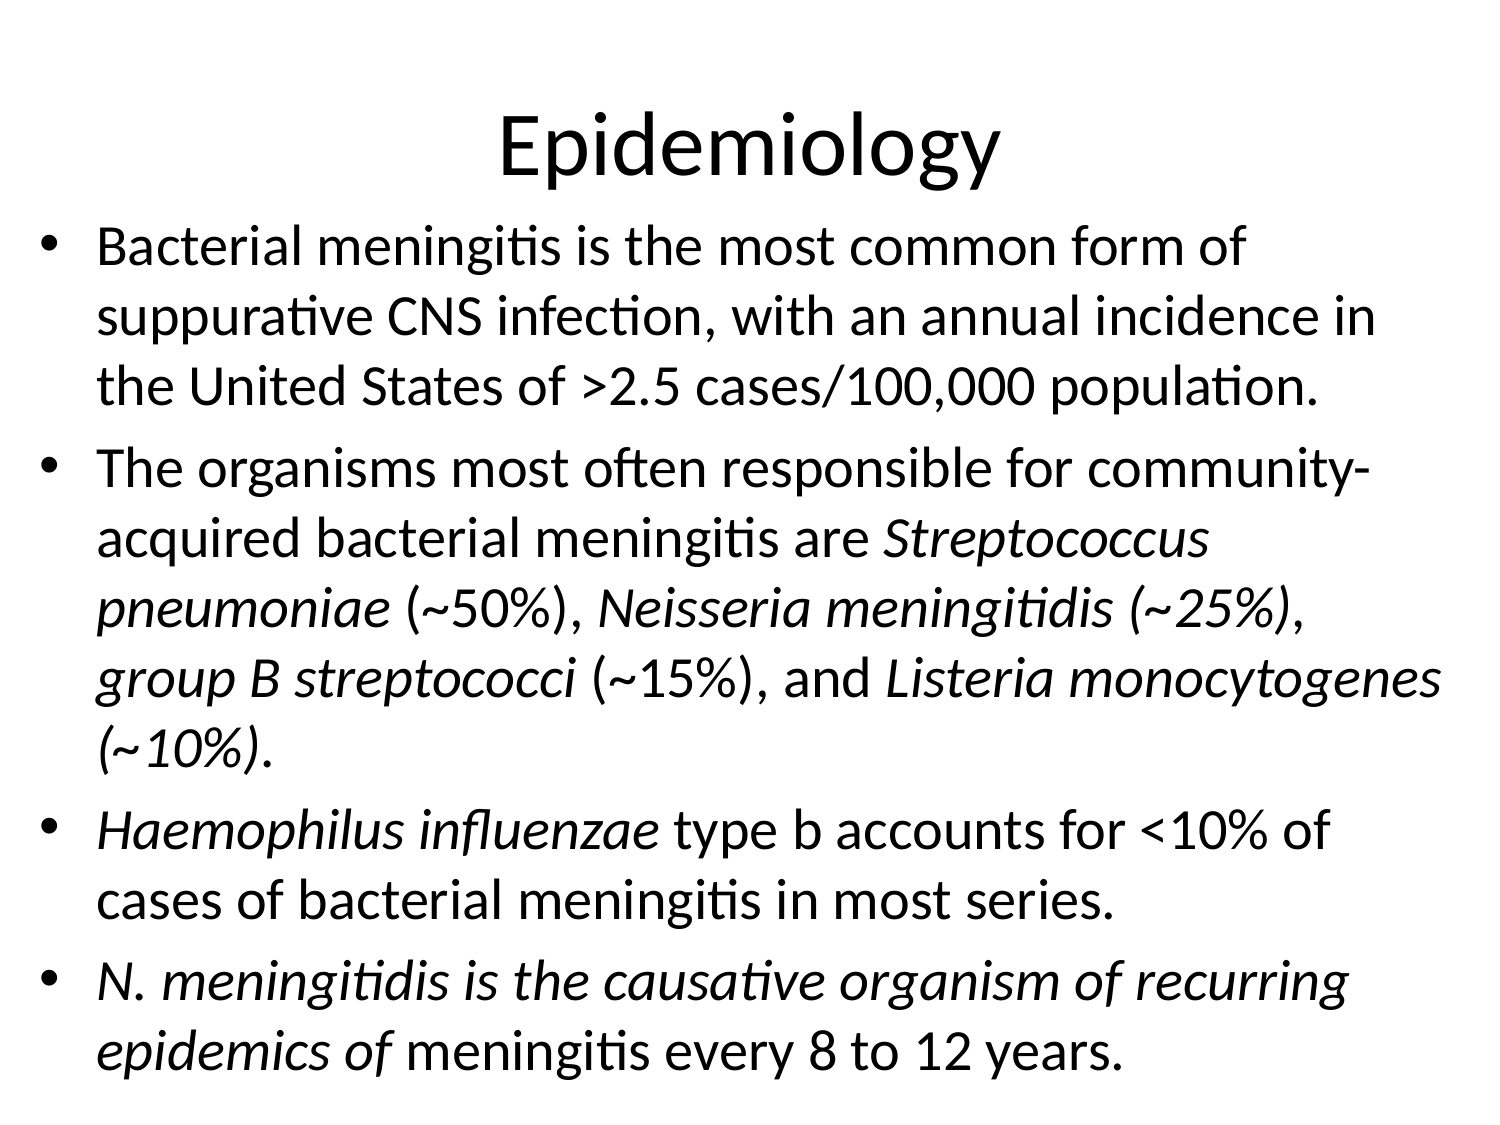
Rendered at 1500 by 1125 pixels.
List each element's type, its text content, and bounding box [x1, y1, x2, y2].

list Bacterial meningitis is the most common form of suppurative CNS infection, with an annual incidence in the United States of >2.5 cases/100,000 population. The organisms most often responsible for community-acquired bacterial meningitis are Streptococcus pneumoniae (~50%), Neisseria meningitidis (~25%), group B streptococci (~15%), and Listeria monocytogenes (~10%). Haemophilus influenzae type b accounts for <10% of cases of bacterial meningitis in most series. N. meningitidis is the causative organism of recurring epidemics of meningitis every 8 to 12 years. [24, 200, 1475, 1125]
title Epidemiology [75, 45, 1425, 200]
